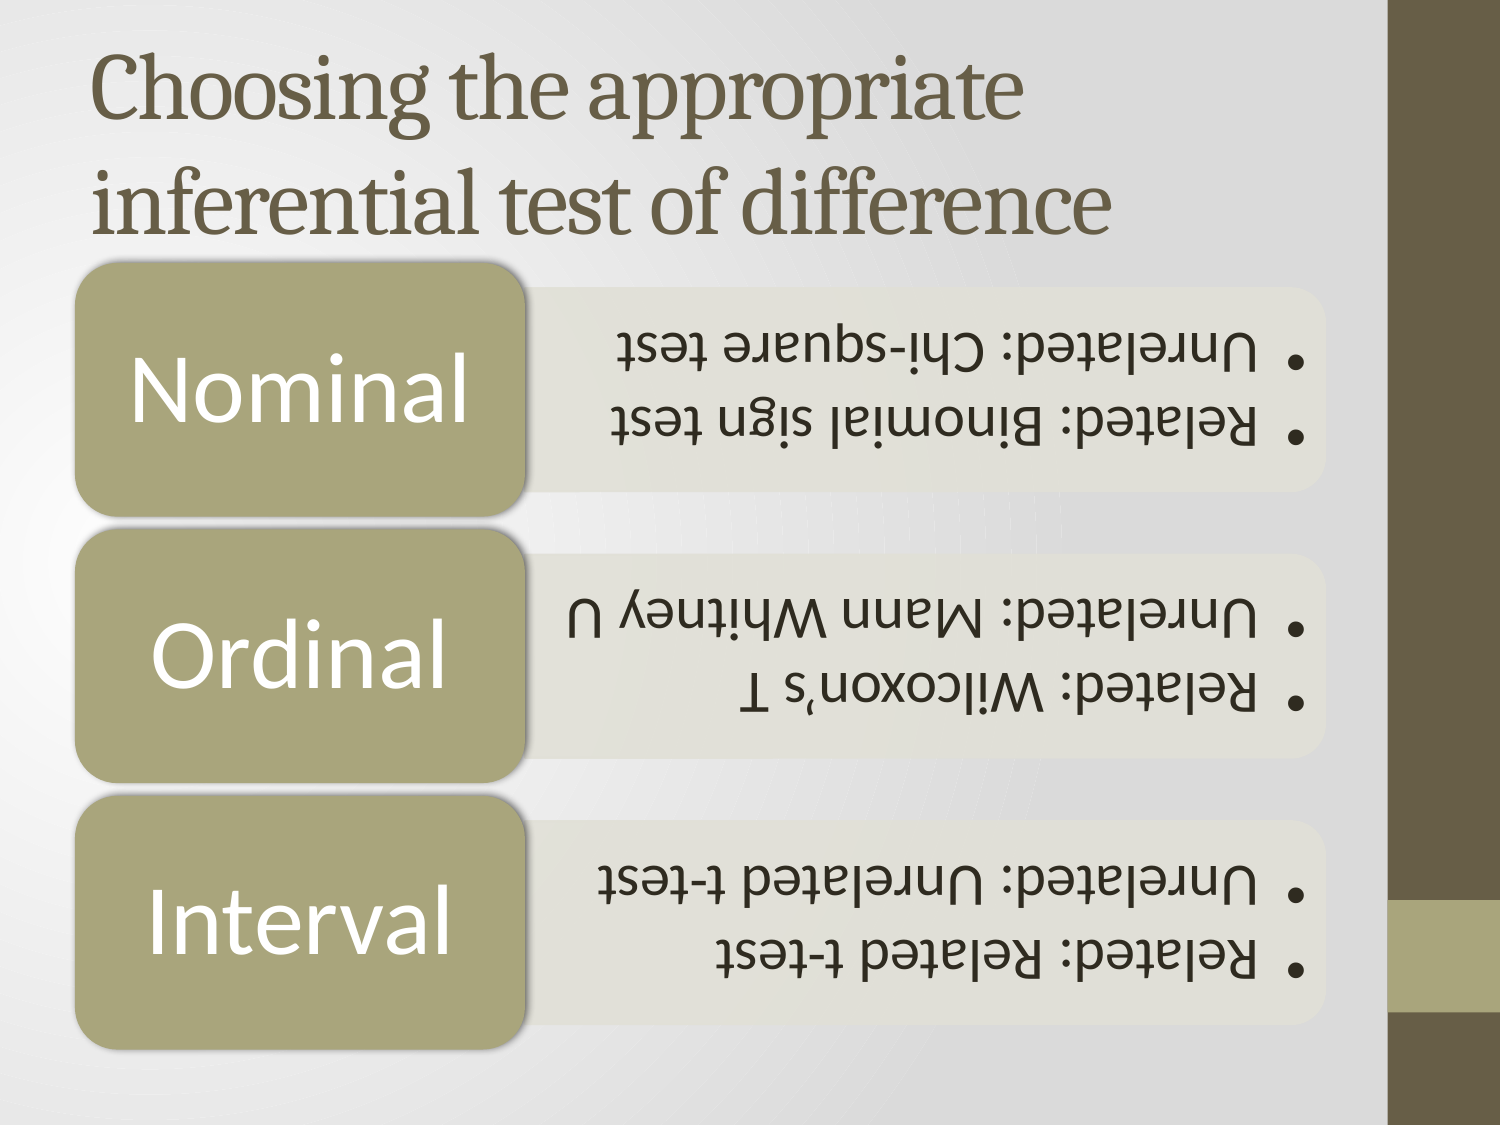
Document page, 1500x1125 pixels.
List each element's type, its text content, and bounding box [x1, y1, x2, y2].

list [74, 261, 1326, 1051]
title Choosing the appropriate inferential test of difference [75, 45, 1325, 233]
